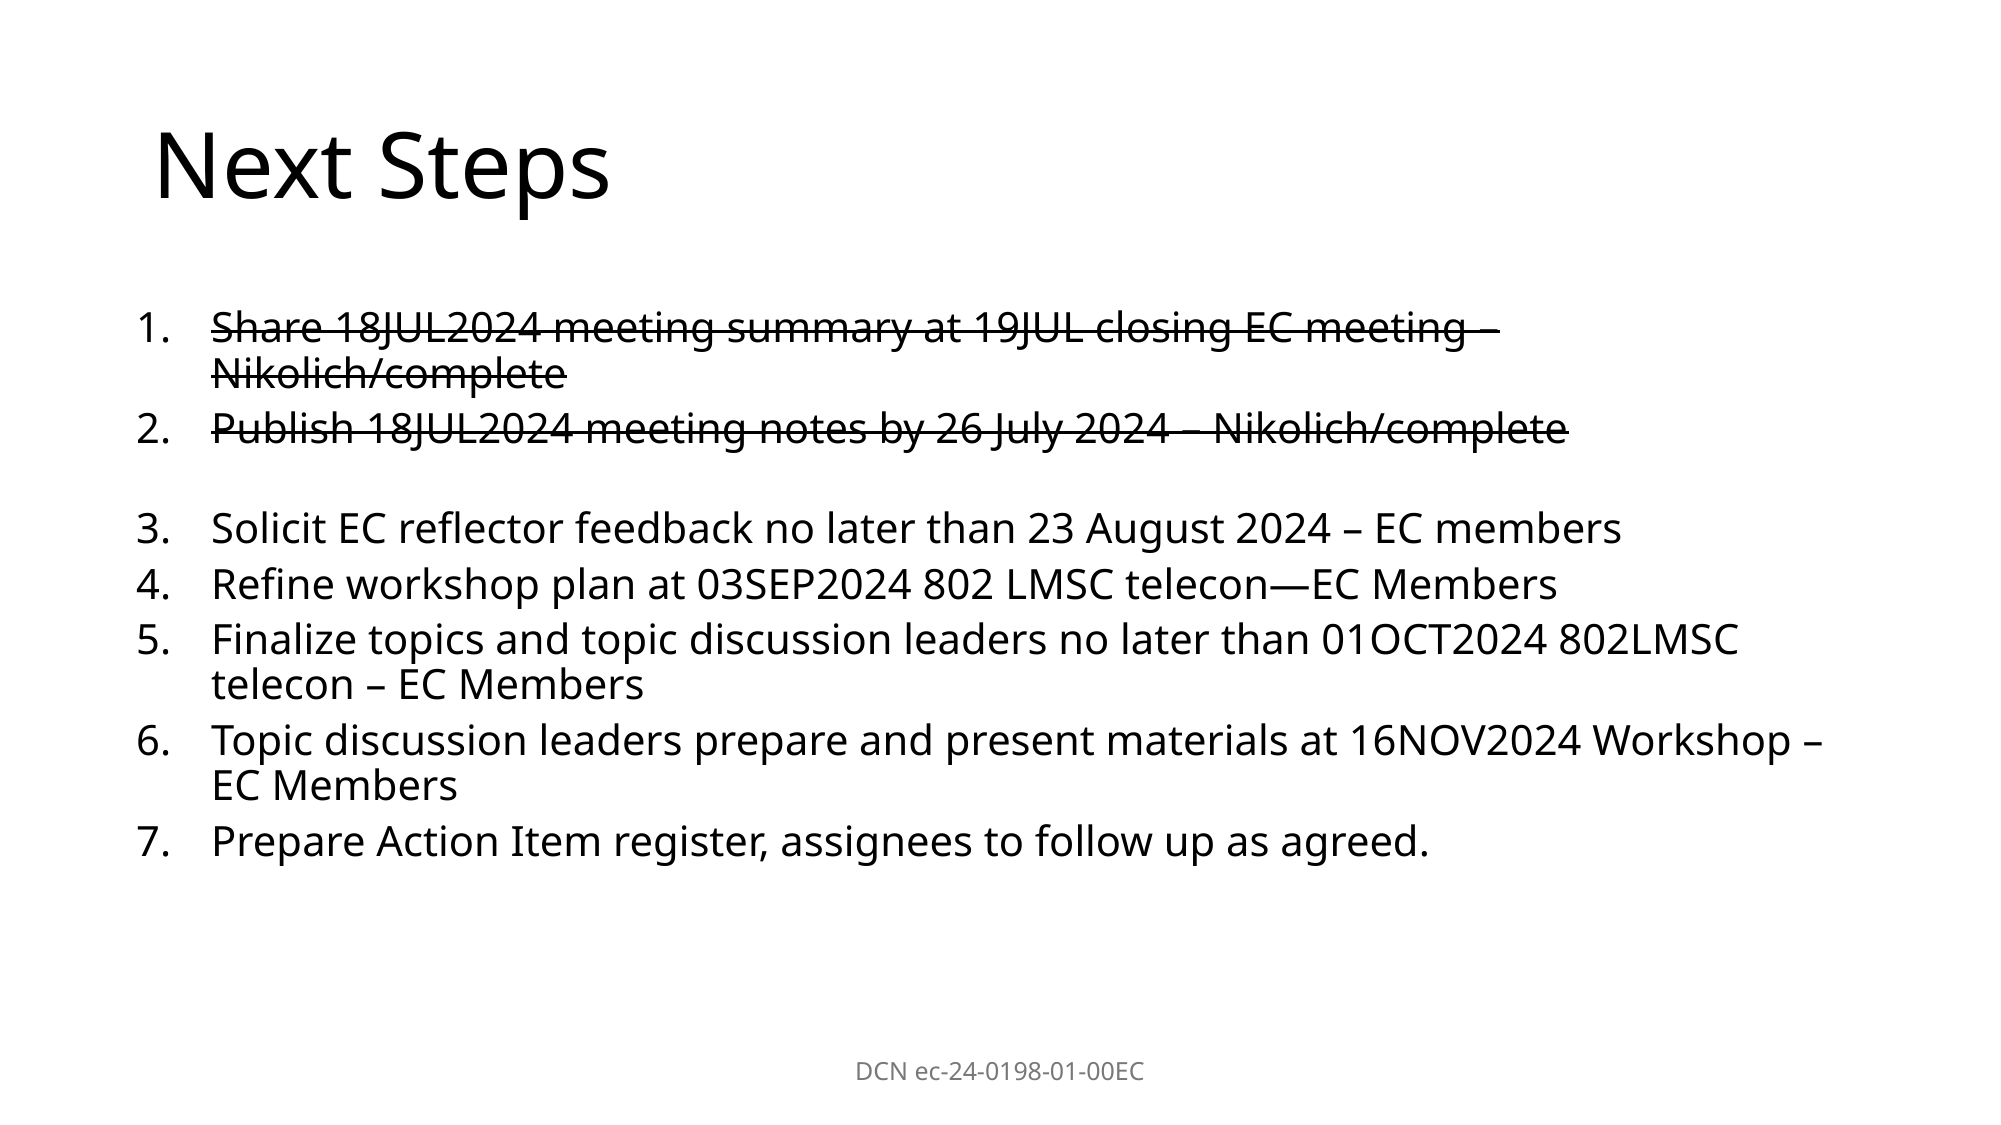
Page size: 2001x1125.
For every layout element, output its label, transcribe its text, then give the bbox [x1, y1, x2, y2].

list Share 18JUL2024 meeting summary at 19JUL closing EC meeting – Nikolich/complete Publish 18JUL2024 meeting notes by 26 July 2024 – Nikolich/complete Solicit EC reflector feedback no later than 23 August 2024 – EC members Refine workshop plan at 03SEP2024 802 LMSC telecon—EC Members Finalize topics and topic discussion leaders no later than 01OCT2024 802LMSC telecon – EC Members Topic discussion leaders prepare and present materials at 16NOV2024 Workshop – EC Members Prepare Action Item register, assignees to follow up as agreed. [46, 299, 1863, 1014]
footer DCN ec-24-0198-01-00EC [662, 1042, 1338, 1103]
title Next Steps [137, 59, 1863, 278]
